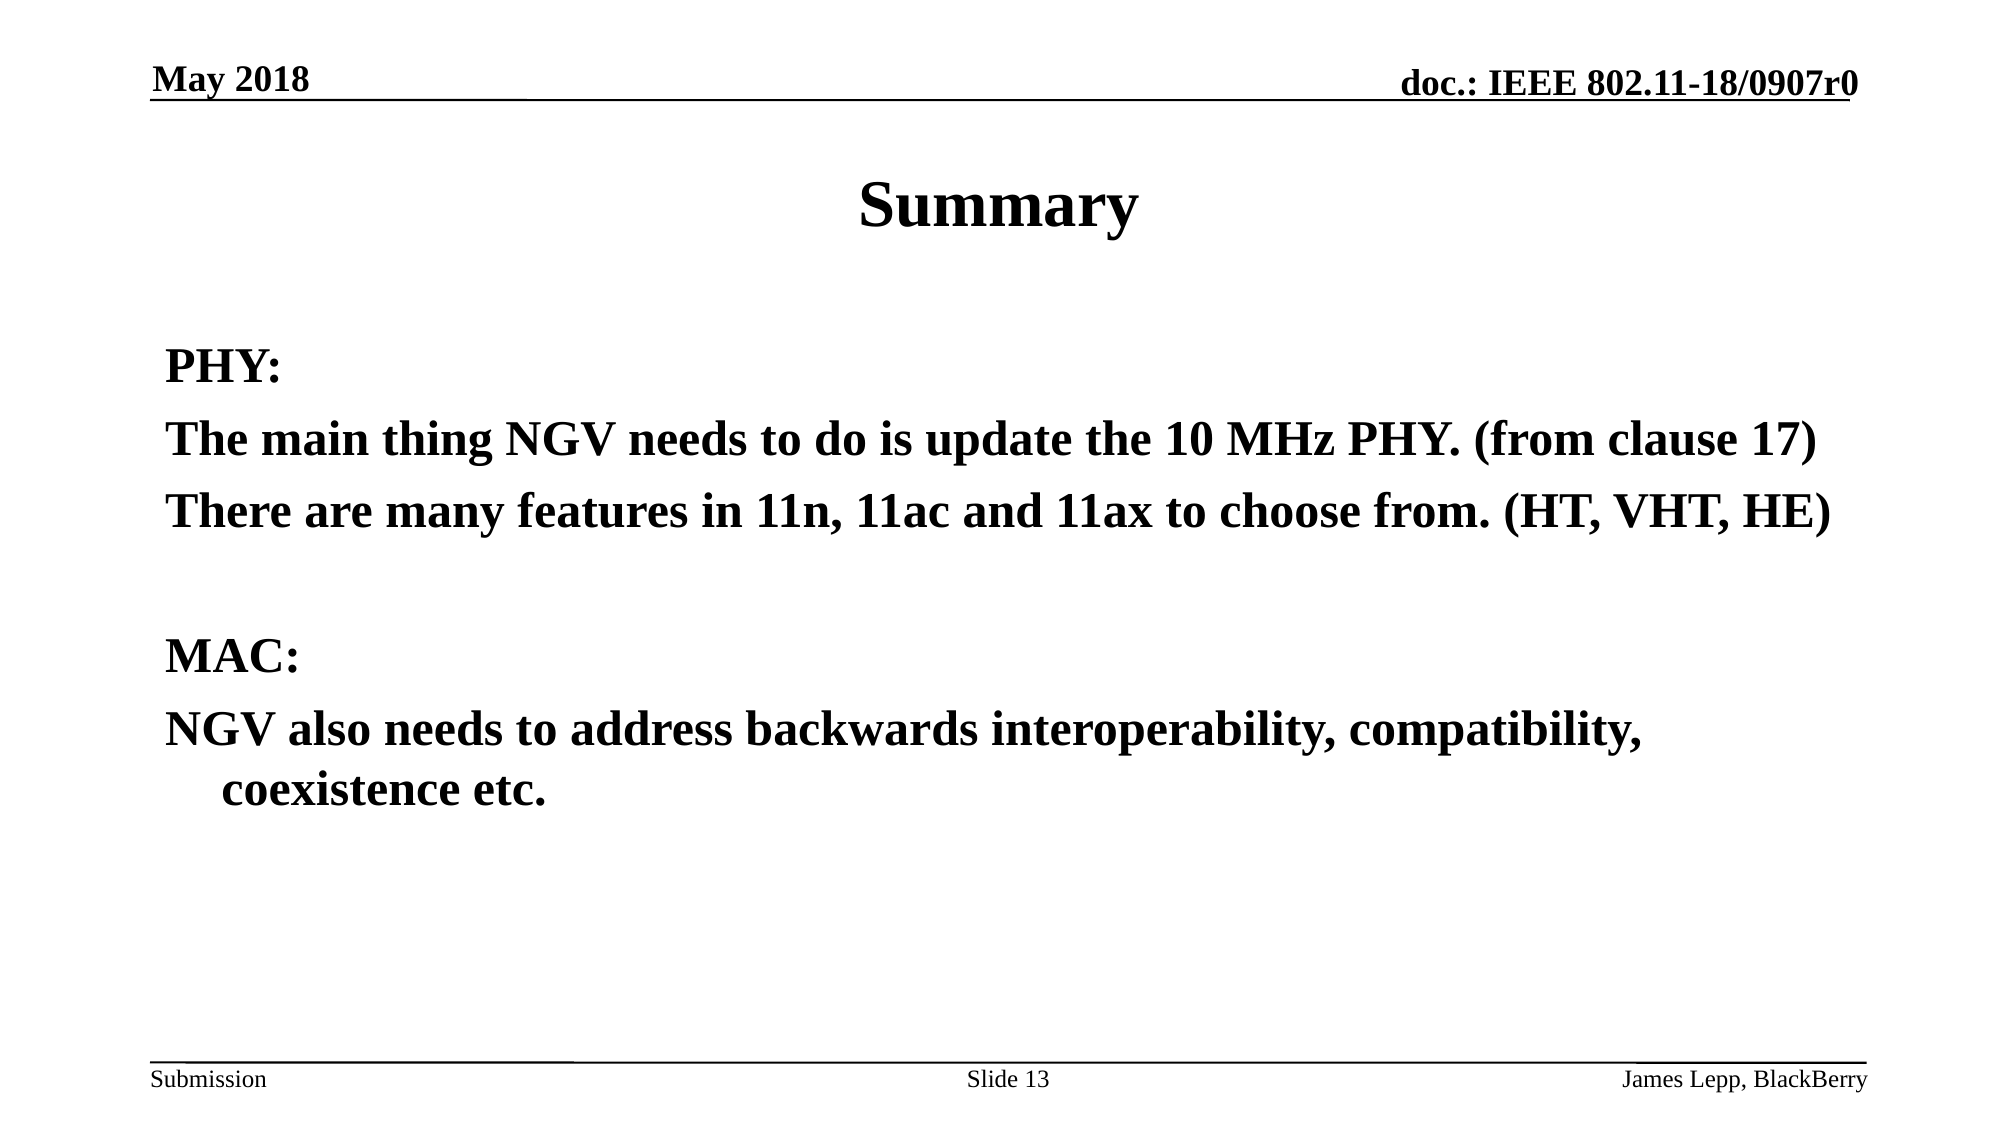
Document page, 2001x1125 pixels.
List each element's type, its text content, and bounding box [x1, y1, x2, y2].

slide_number Slide 13 [950, 1061, 1067, 1123]
footer James Lepp, BlackBerry [1171, 1061, 1869, 1093]
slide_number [152, 54, 563, 100]
list PHY: The main thing NGV needs to do is update the 10 MHz PHY. (from clause 17) There are many features in 11n, 11ac and 11ax to choose from. (HT, VHT, HE) MAC: NGV also needs to address backwards interoperability, compatibility, coexistence etc. [149, 324, 1850, 1000]
title Summary [149, 112, 1850, 288]
